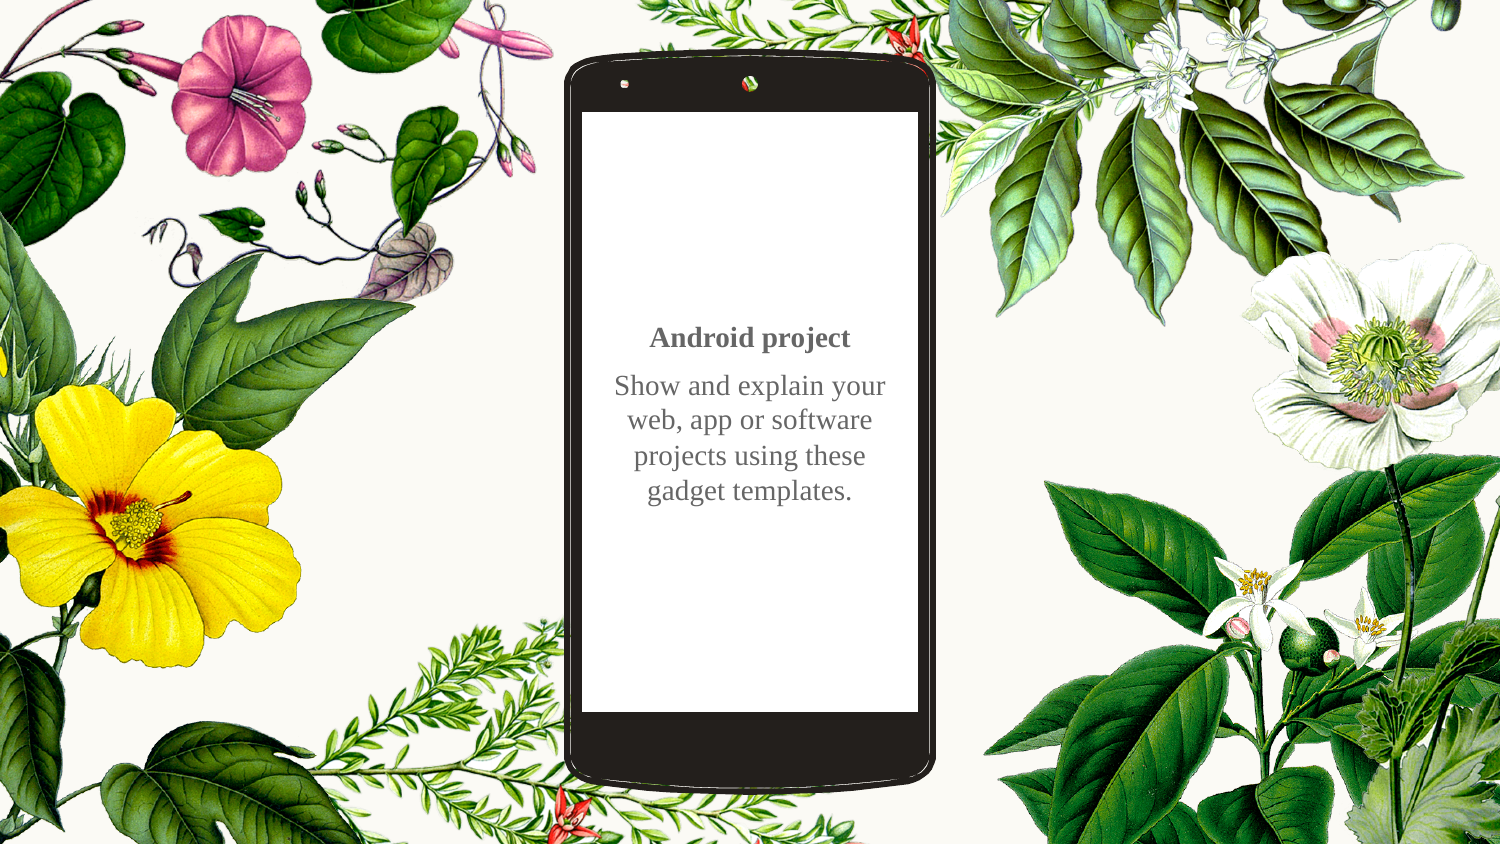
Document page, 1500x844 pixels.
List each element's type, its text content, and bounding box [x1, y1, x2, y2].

picture [742, 76, 757, 91]
text_box Android project Show and explain your web, app or software projects using these gadget templates. [580, 111, 920, 713]
picture [0, 0, 876, 844]
picture [619, 0, 921, 60]
picture [922, 0, 1500, 844]
text_box [564, 48, 936, 795]
picture [621, 80, 628, 87]
